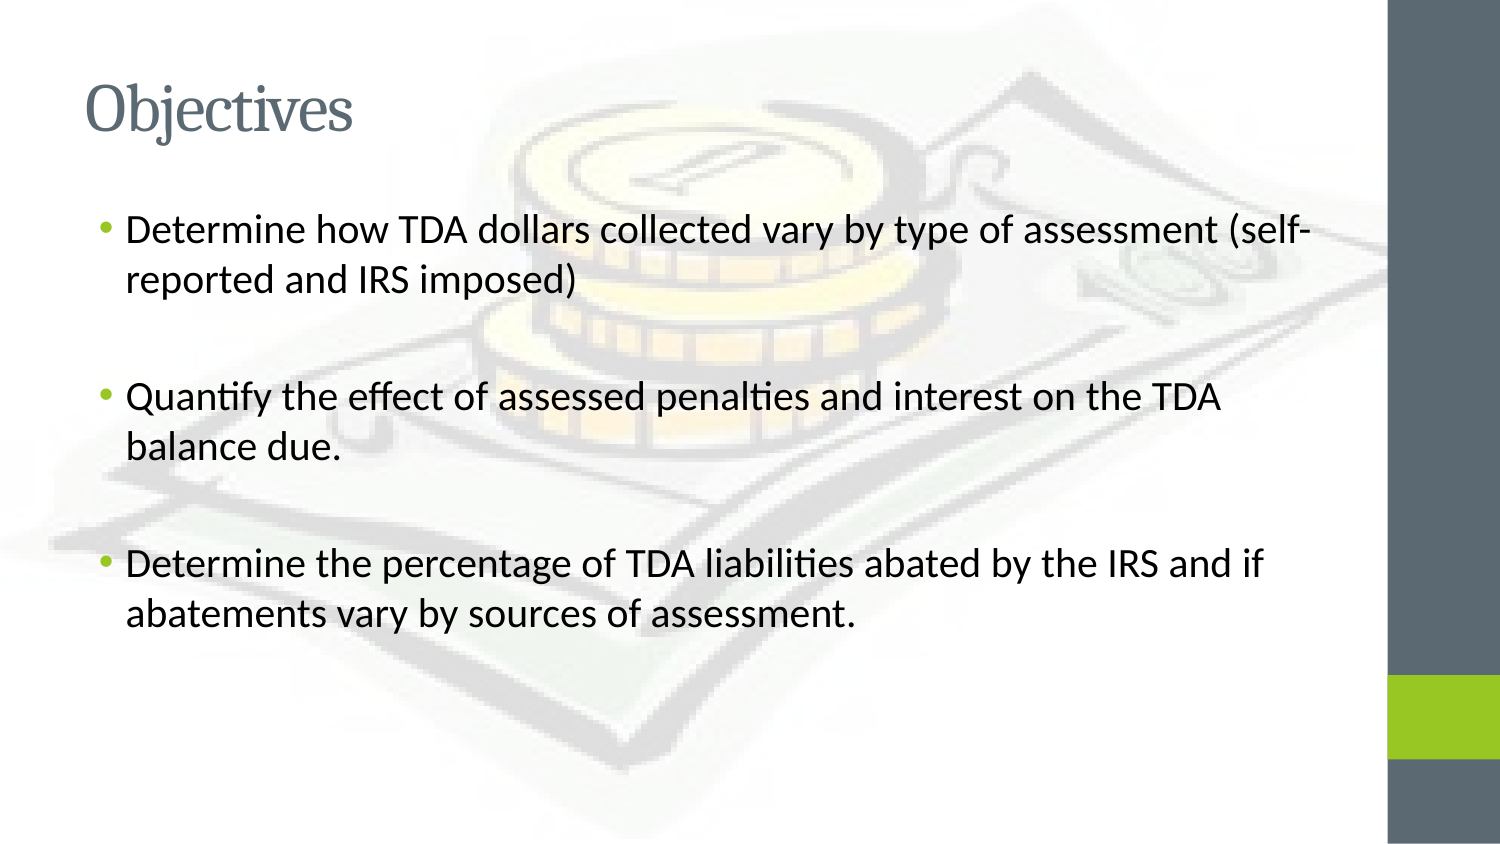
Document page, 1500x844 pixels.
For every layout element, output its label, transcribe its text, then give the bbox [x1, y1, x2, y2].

title Objectives [75, 33, 1325, 175]
list Determine how TDA dollars collected vary by type of assessment (self-reported and IRS imposed) Quantify the effect of assessed penalties and interest on the TDA balance due. Determine the percentage of TDA liabilities abated by the IRS and if abatements vary by sources of assessment. [75, 196, 1325, 788]
